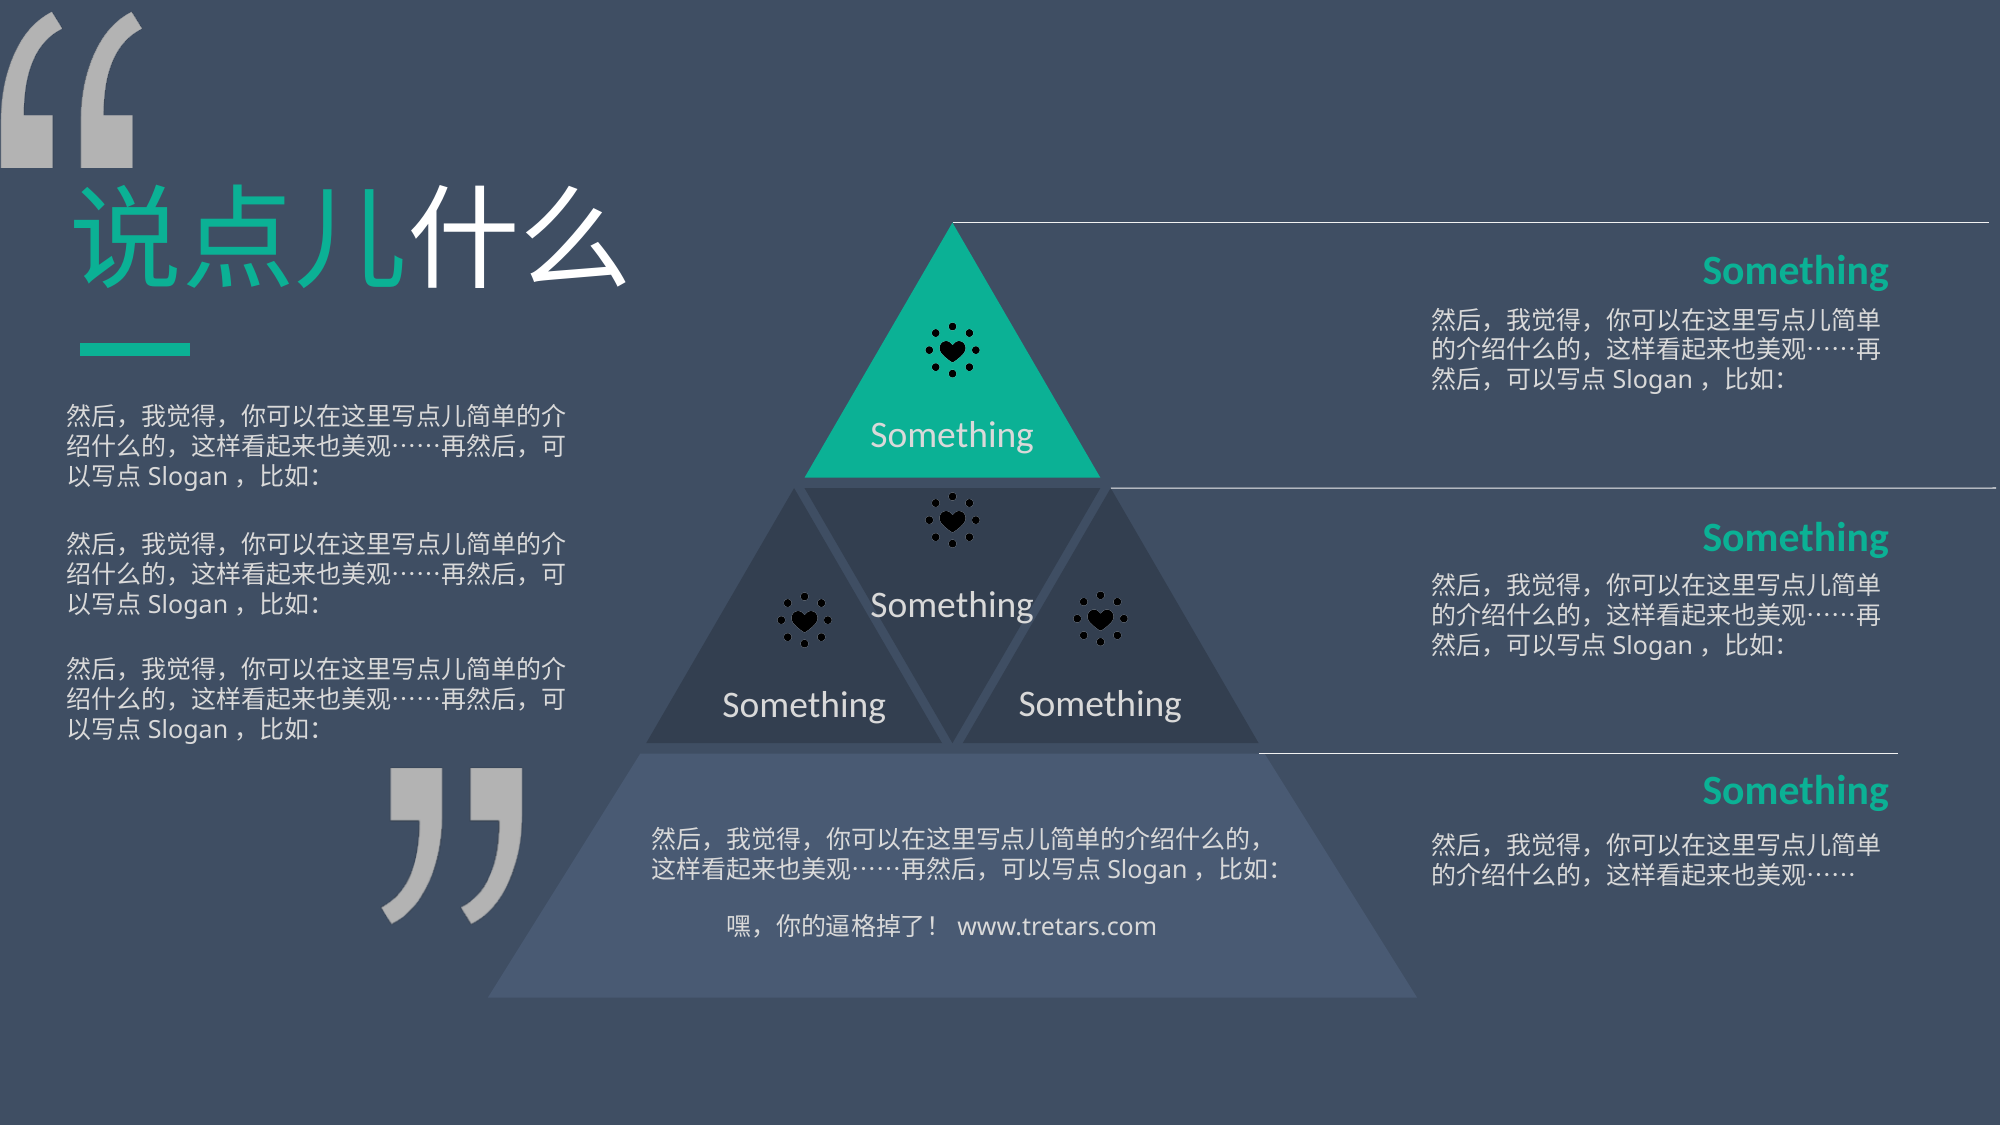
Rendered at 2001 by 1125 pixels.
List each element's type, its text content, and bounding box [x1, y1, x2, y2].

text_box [487, 222, 1418, 998]
picture [766, 581, 843, 659]
text_box 说点儿什么 [55, 159, 648, 310]
picture [373, 750, 543, 937]
picture [913, 311, 991, 389]
picture [1062, 580, 1139, 657]
picture [0, 0, 150, 186]
text_box Something [1687, 235, 1904, 301]
text_box 然后，我觉得，你可以在这里写点儿简单的介绍什么的，这样看起来也美观……再然后，可以写点Slogan，比如： [52, 521, 487, 645]
text_box 然后，我觉得，你可以在这里写点儿简单的介绍什么的，这样看起来也美观……再然后，可以写点Slogan，比如： [1418, 296, 1905, 432]
text_box 然后，我觉得，你可以在这里写点儿简单的介绍什么的，这样看起来也美观……再然后，可以写点Slogan，比如： [52, 392, 487, 521]
text_box 然后，我觉得，你可以在这里写点儿简单的介绍什么的，这样看起来也美观……再然后，可以写点Slogan，比如： [1418, 562, 1905, 697]
text_box Something [1687, 755, 1904, 820]
text_box Something [1687, 502, 1904, 568]
text_box 然后，我觉得，你可以在这里写点儿简单的介绍什么的，这样看起来也美观……再然后，可以写点Slogan，比如： [52, 645, 487, 781]
text_box 然后，我觉得，你可以在这里写点儿简单的介绍什么的，这样看起来也美观…… [1418, 822, 1905, 897]
picture [913, 481, 991, 559]
